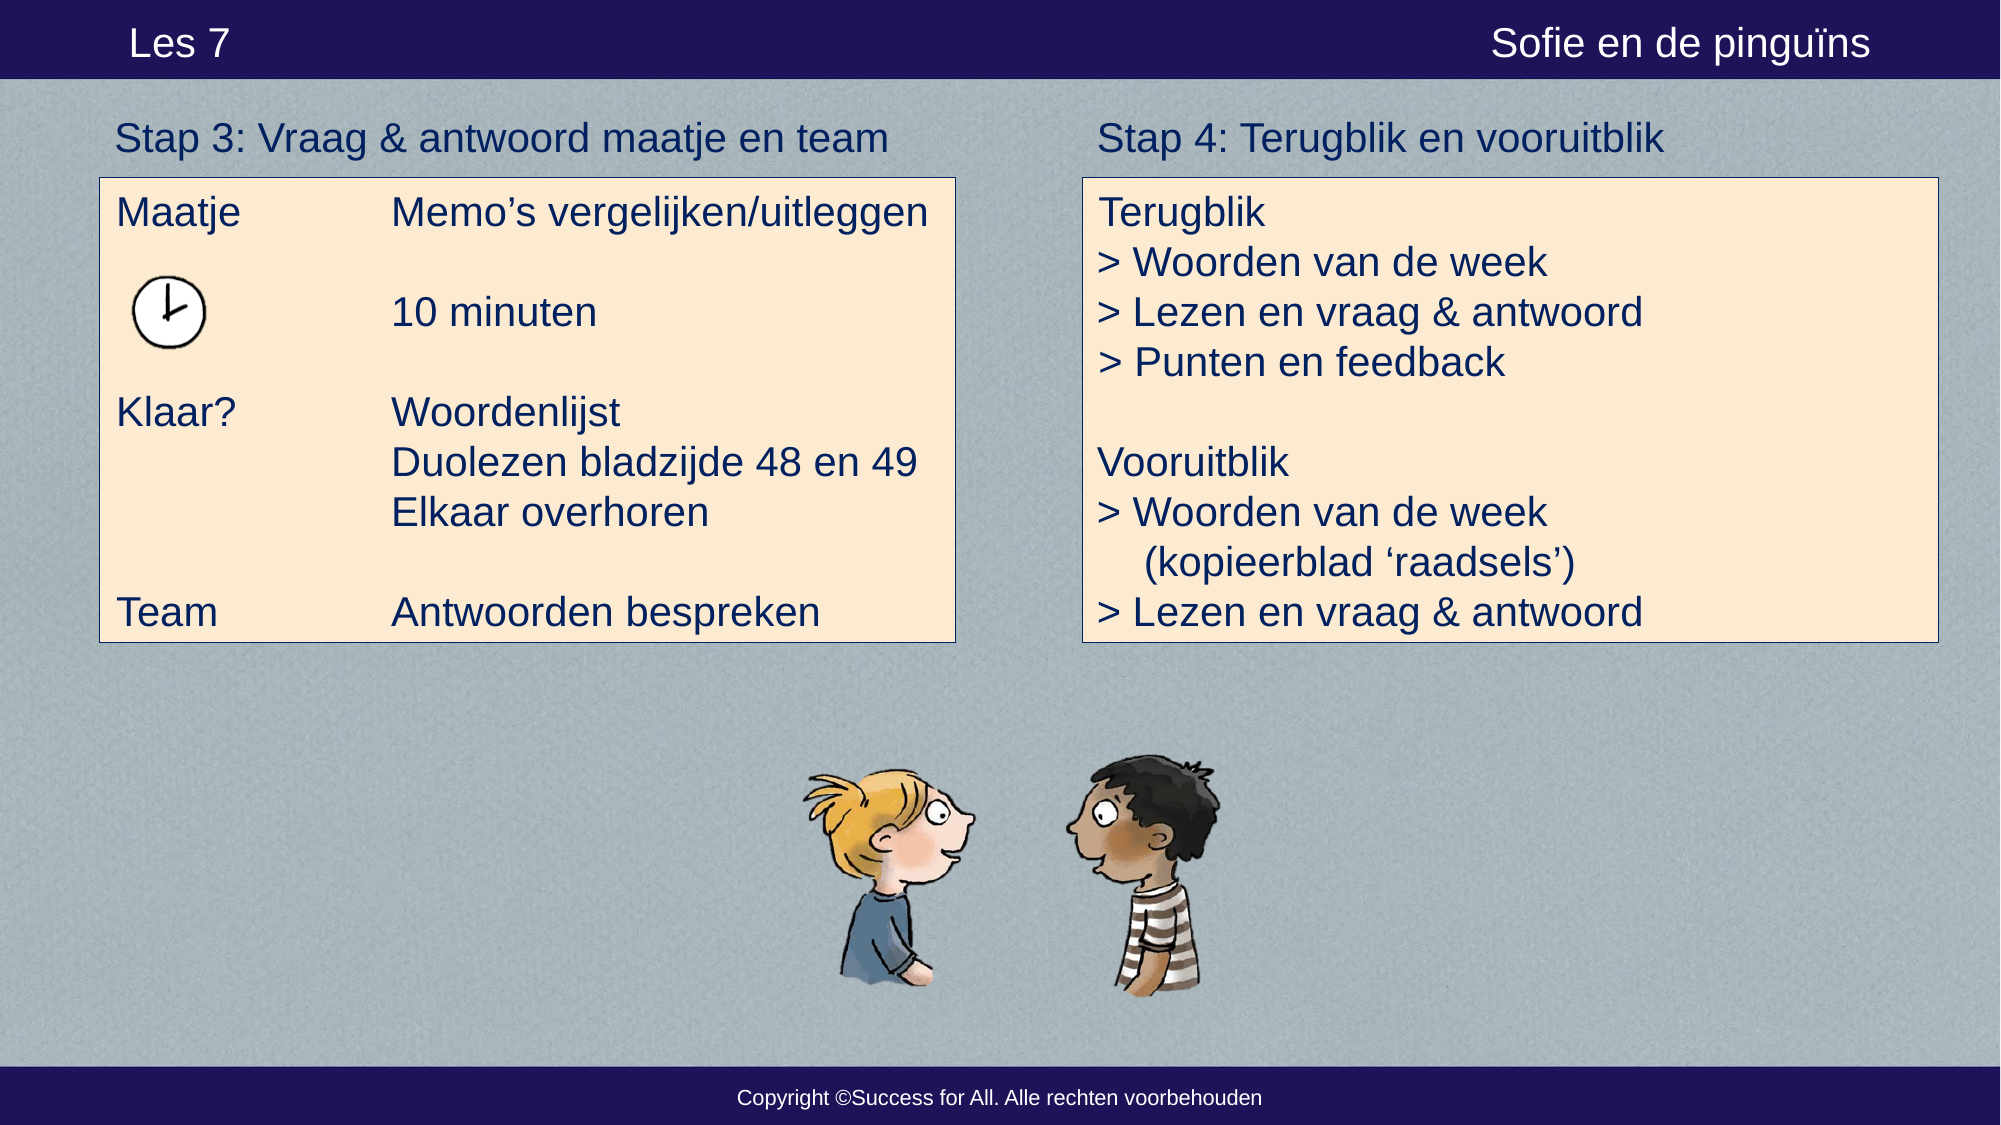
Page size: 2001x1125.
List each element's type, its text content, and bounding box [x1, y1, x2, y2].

text_box Les 7 [114, 8, 354, 73]
text_box Maatje Memo’s vergelijken/uitleggen 10 minuten Klaar? Woordenlijst Duolezen bladzijde 48 en 49 Elkaar overhoren Team Antwoorden bespreken [99, 177, 956, 643]
text_box Copyright ©Success for All. Alle rechten voorbehouden [0, 1076, 2000, 1125]
text_box Sofie en de pinguïns [999, 8, 1886, 73]
text_box Stap 3: Vraag & antwoord maatje en team [99, 103, 946, 169]
text_box Terugblik > Woorden van de week > Lezen en vraag & antwoord > Punten en feedback Vooruitblik > Woorden van de week (kopieerblad ‘raadsels’) > Lezen en vraag & antwoord [1082, 177, 1939, 643]
text_box Stap 4: Terugblik en vooruitblik [1082, 103, 1875, 169]
picture [0, 0, 2001, 1125]
